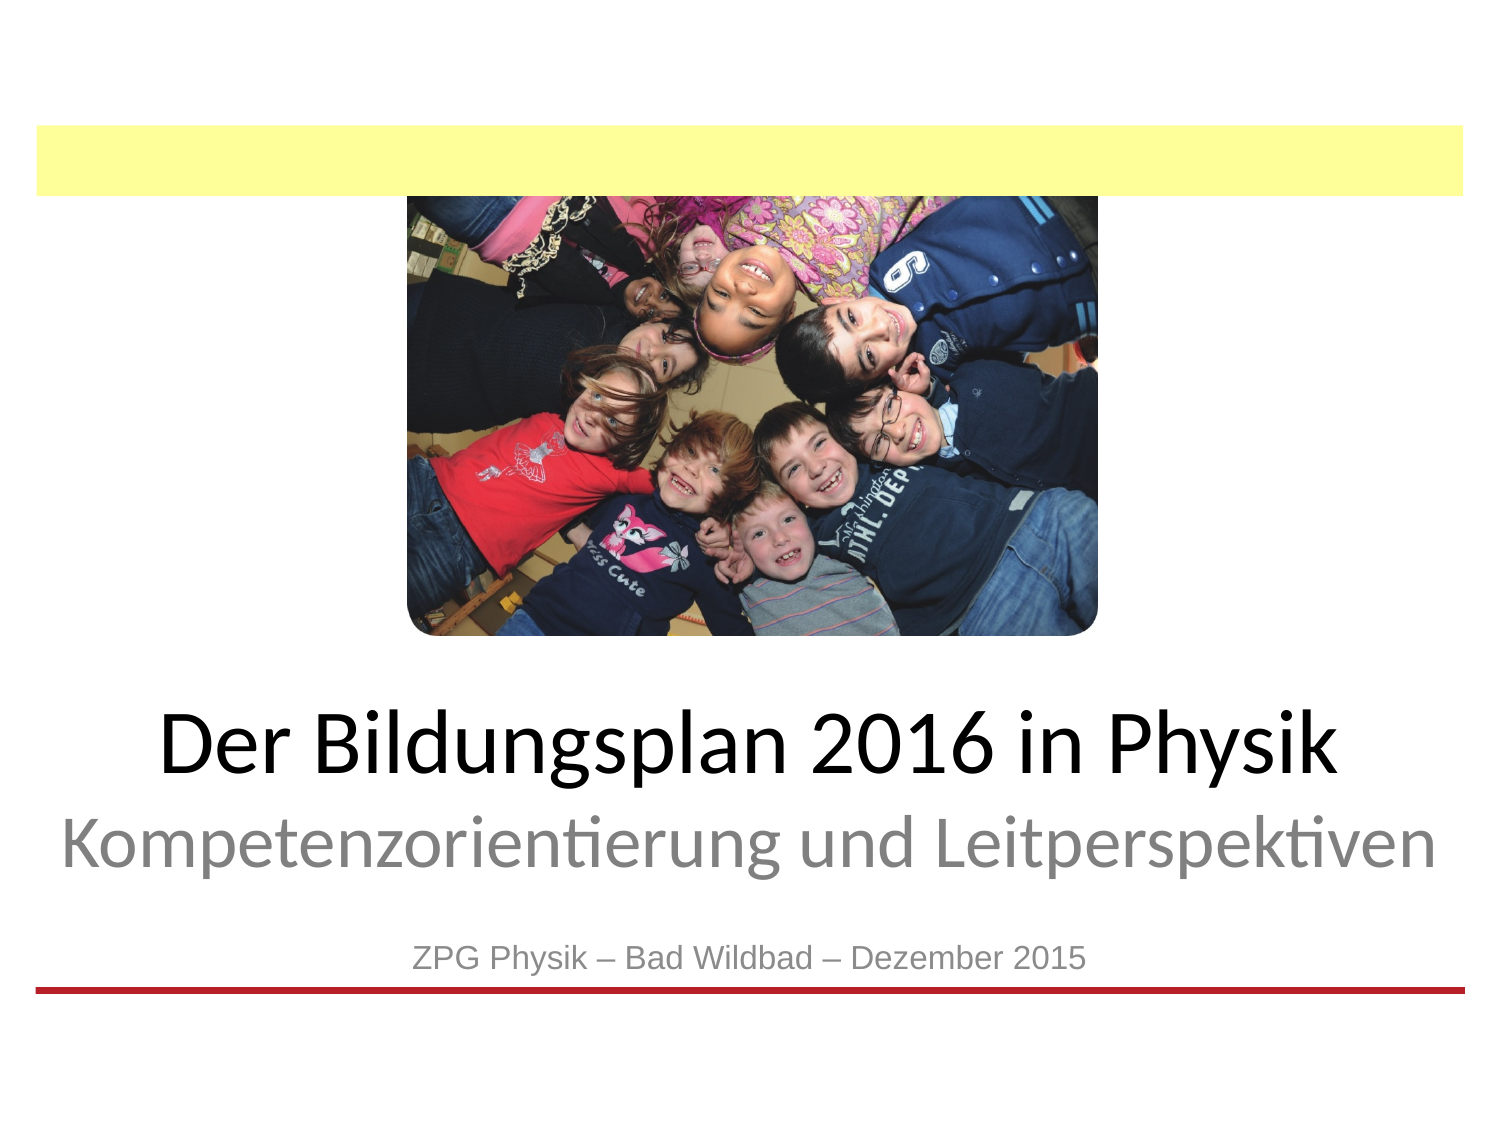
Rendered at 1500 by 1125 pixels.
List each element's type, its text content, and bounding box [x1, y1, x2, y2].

picture [407, 196, 1098, 637]
title Der Bildungsplan 2016 in Physik Kompetenzorientierung und Leitperspektiven [0, 674, 1500, 894]
subtitle ZPG Physik – Bad Wildbad – Dezember 2015 [0, 928, 1500, 1083]
